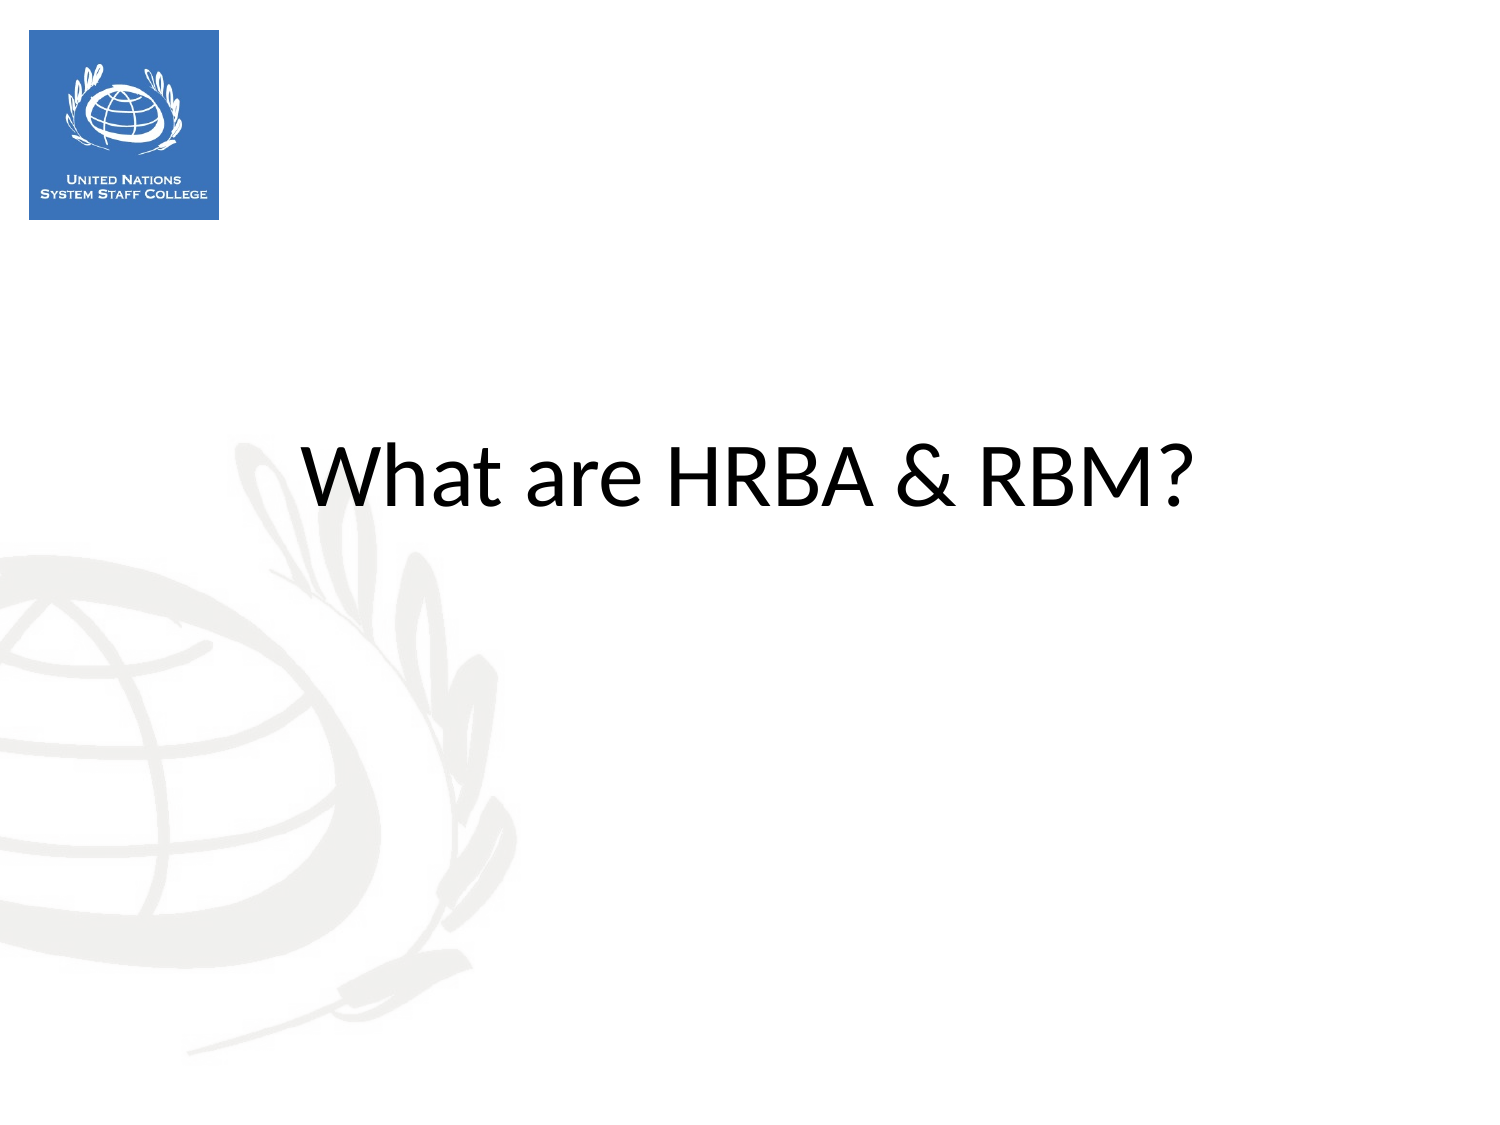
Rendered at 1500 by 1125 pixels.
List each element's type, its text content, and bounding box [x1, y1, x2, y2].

picture [29, 30, 219, 220]
title What are HRBA & RBM? [112, 349, 1388, 591]
